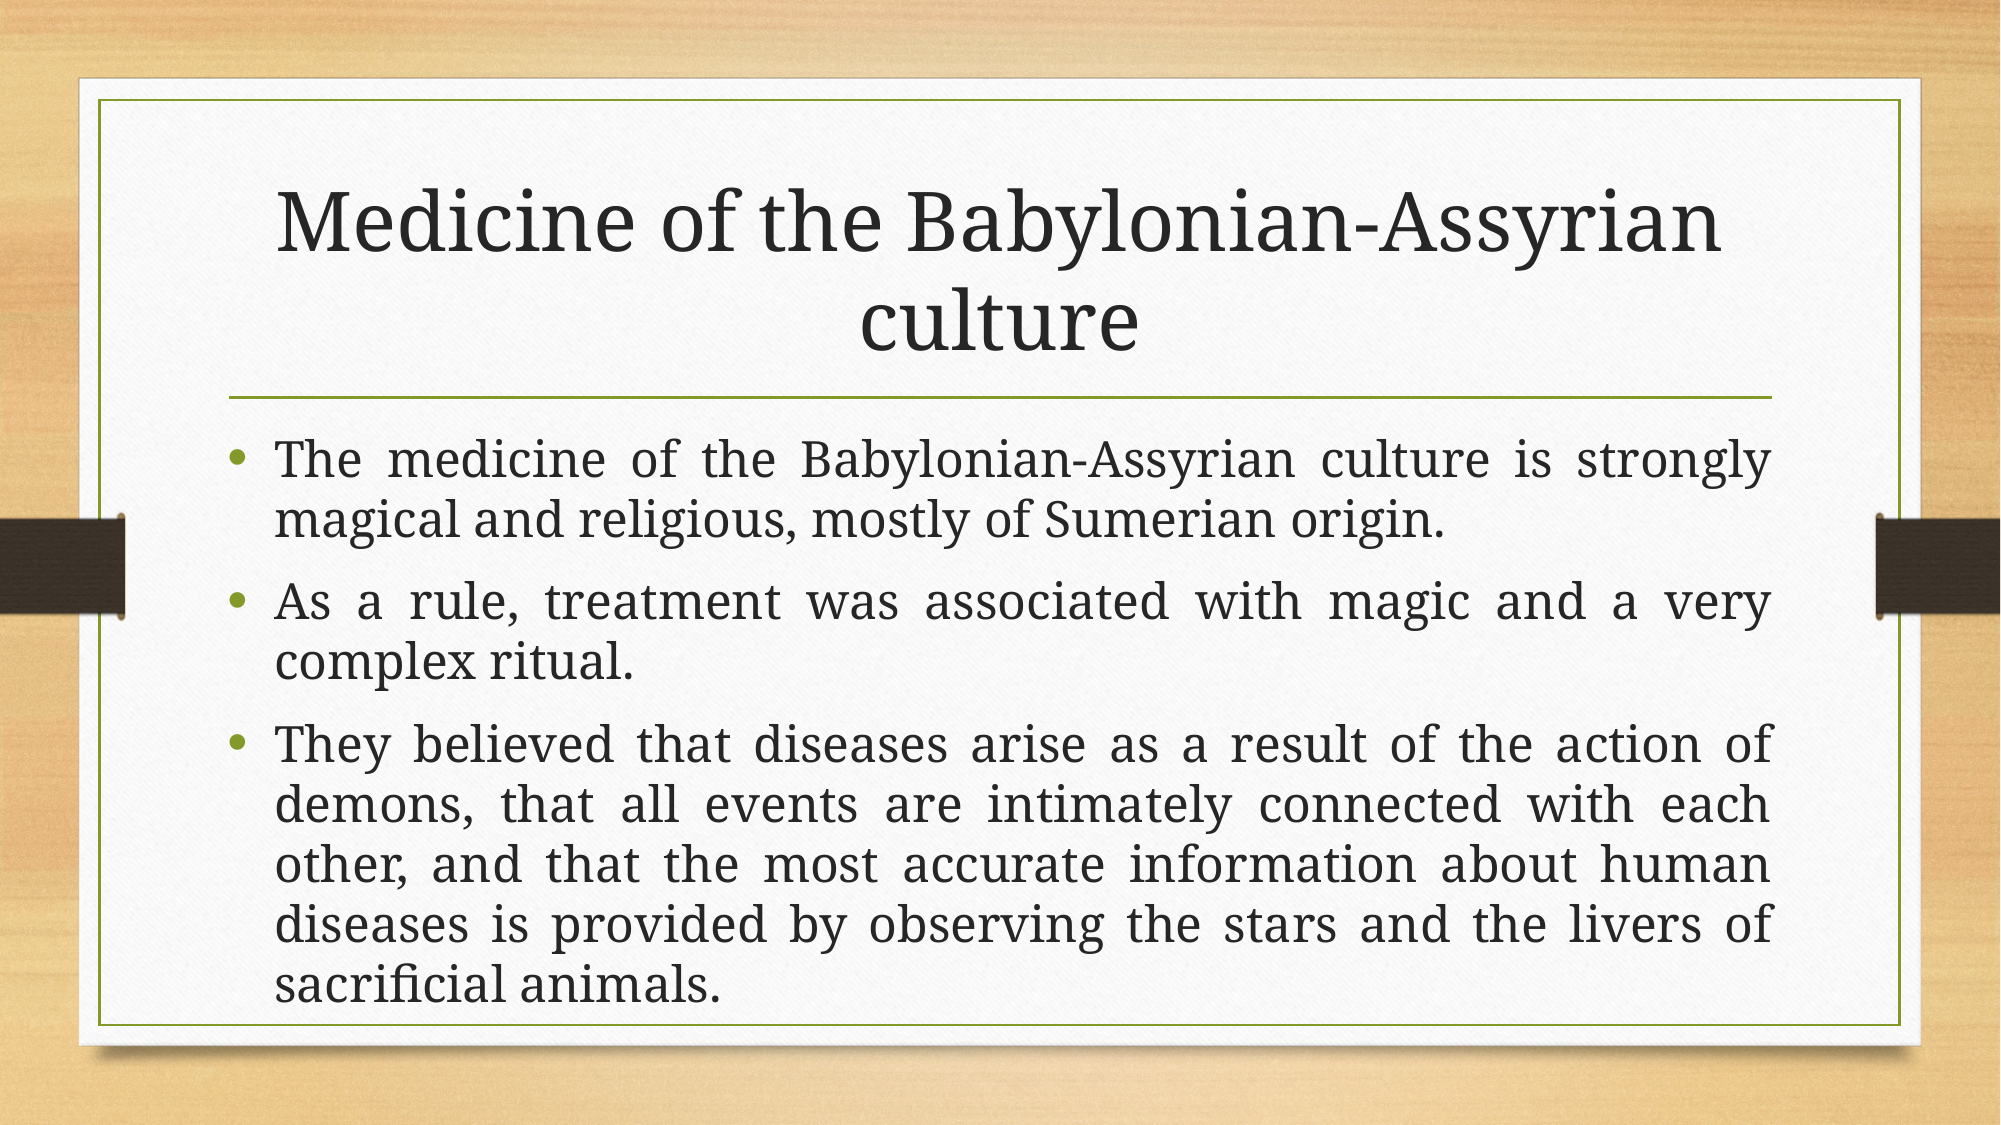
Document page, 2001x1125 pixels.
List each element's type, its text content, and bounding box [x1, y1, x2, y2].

title Medicine of the Babylonian-Assyrian culture [212, 161, 1788, 375]
list The medicine of the Babylonian-Assyrian culture is strongly magical and religious, mostly of Sumerian origin. As a rule, treatment was associated with magic and a very complex ritual. They believed that diseases arise as a result of the action of demons, that all events are intimately connected with each other, and that the most accurate information about human diseases is provided by observing the stars and the livers of sacrificial animals. [212, 419, 1788, 964]
picture [0, 0, 2001, 1125]
